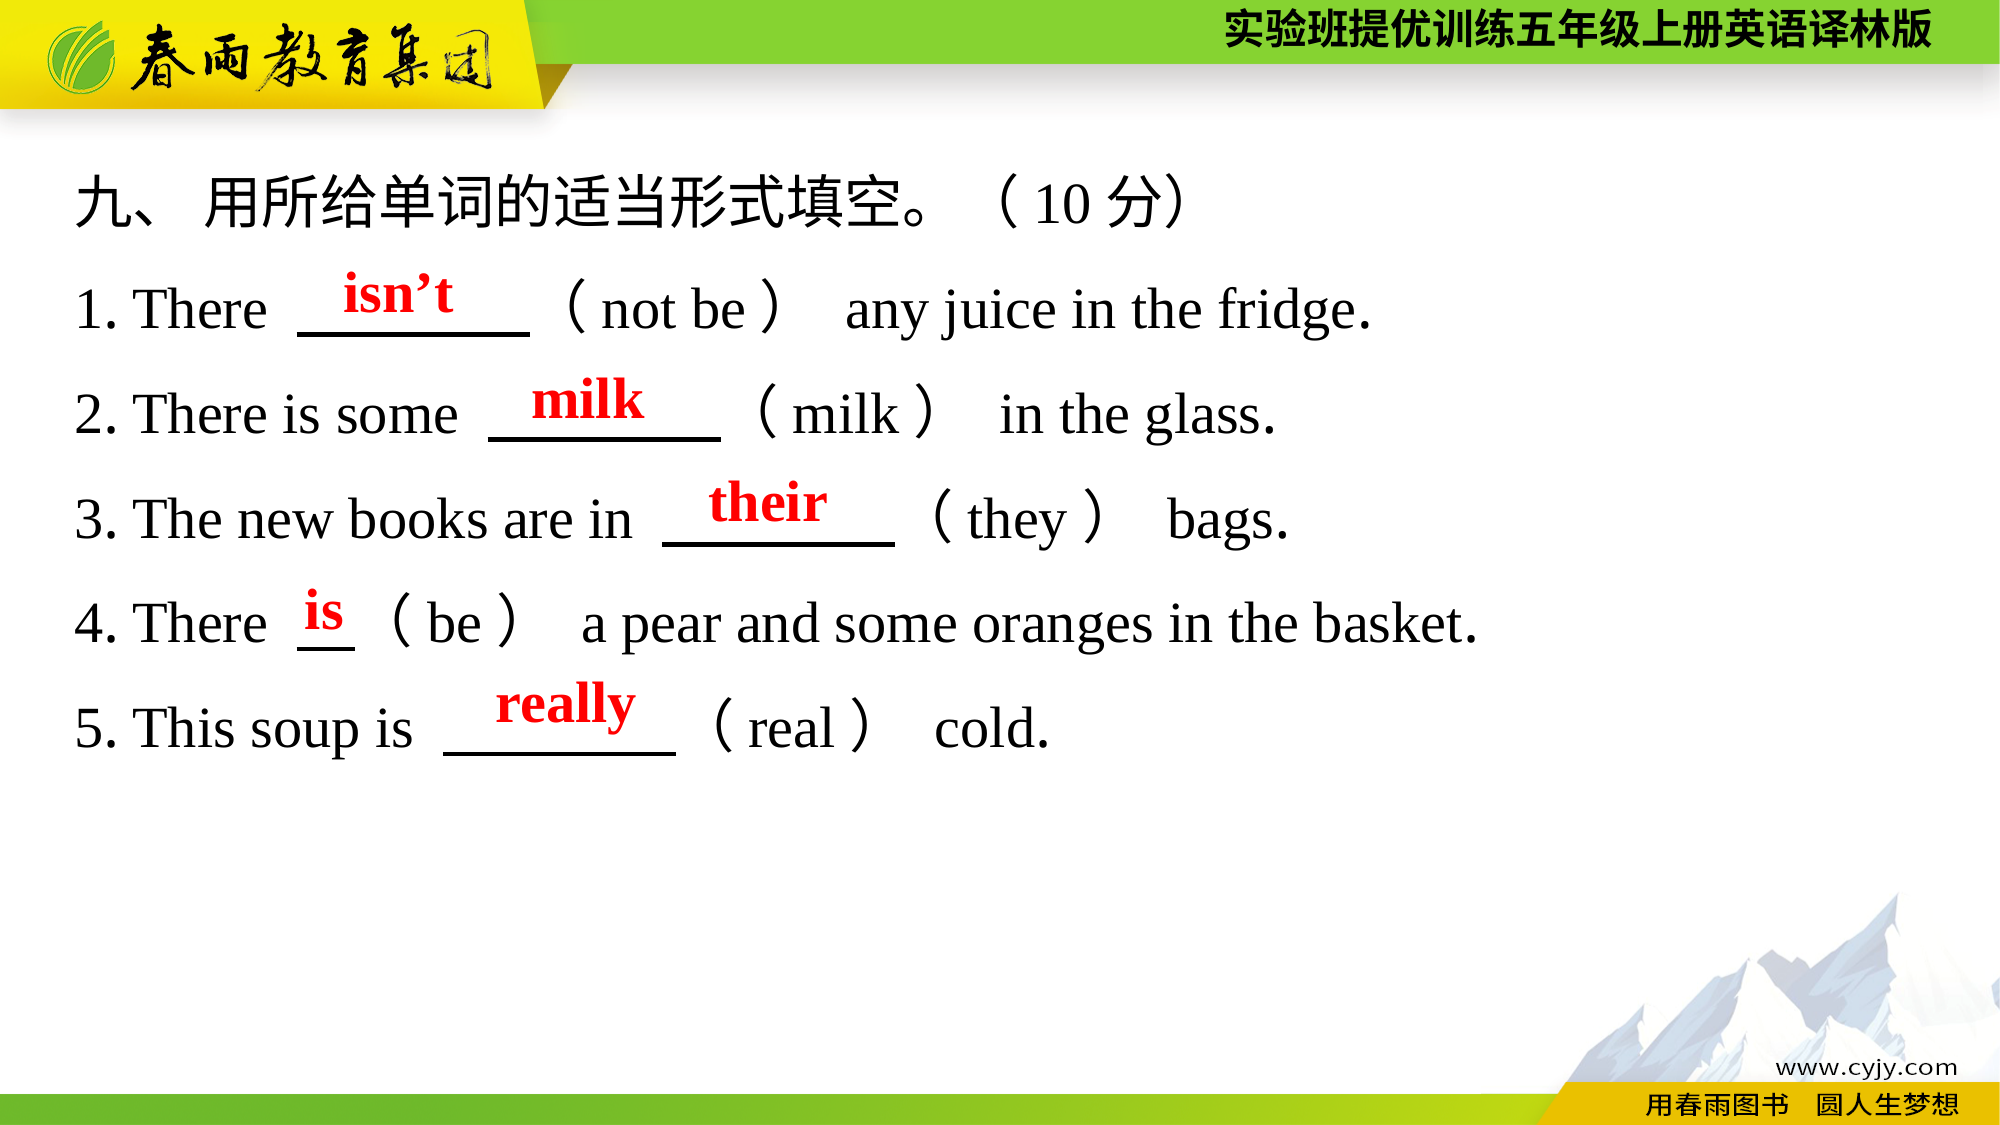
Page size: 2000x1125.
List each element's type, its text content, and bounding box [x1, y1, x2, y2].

picture [0, 0, 2000, 1125]
text_box really [480, 656, 653, 742]
text_box their [693, 456, 844, 541]
list 九、 用所给单词的适当形式填空。（10分） 1. There （not be） any juice in the fridge. 2. There is some （milk） in the glass. 3. The new books are in （they） bags. 4. There （be） a pear and some oranges in the basket. 5. This soup is （real） cold. [59, 122, 1944, 774]
text_box is [290, 563, 359, 649]
text_box isn’t [328, 246, 469, 332]
text_box milk [516, 353, 660, 438]
